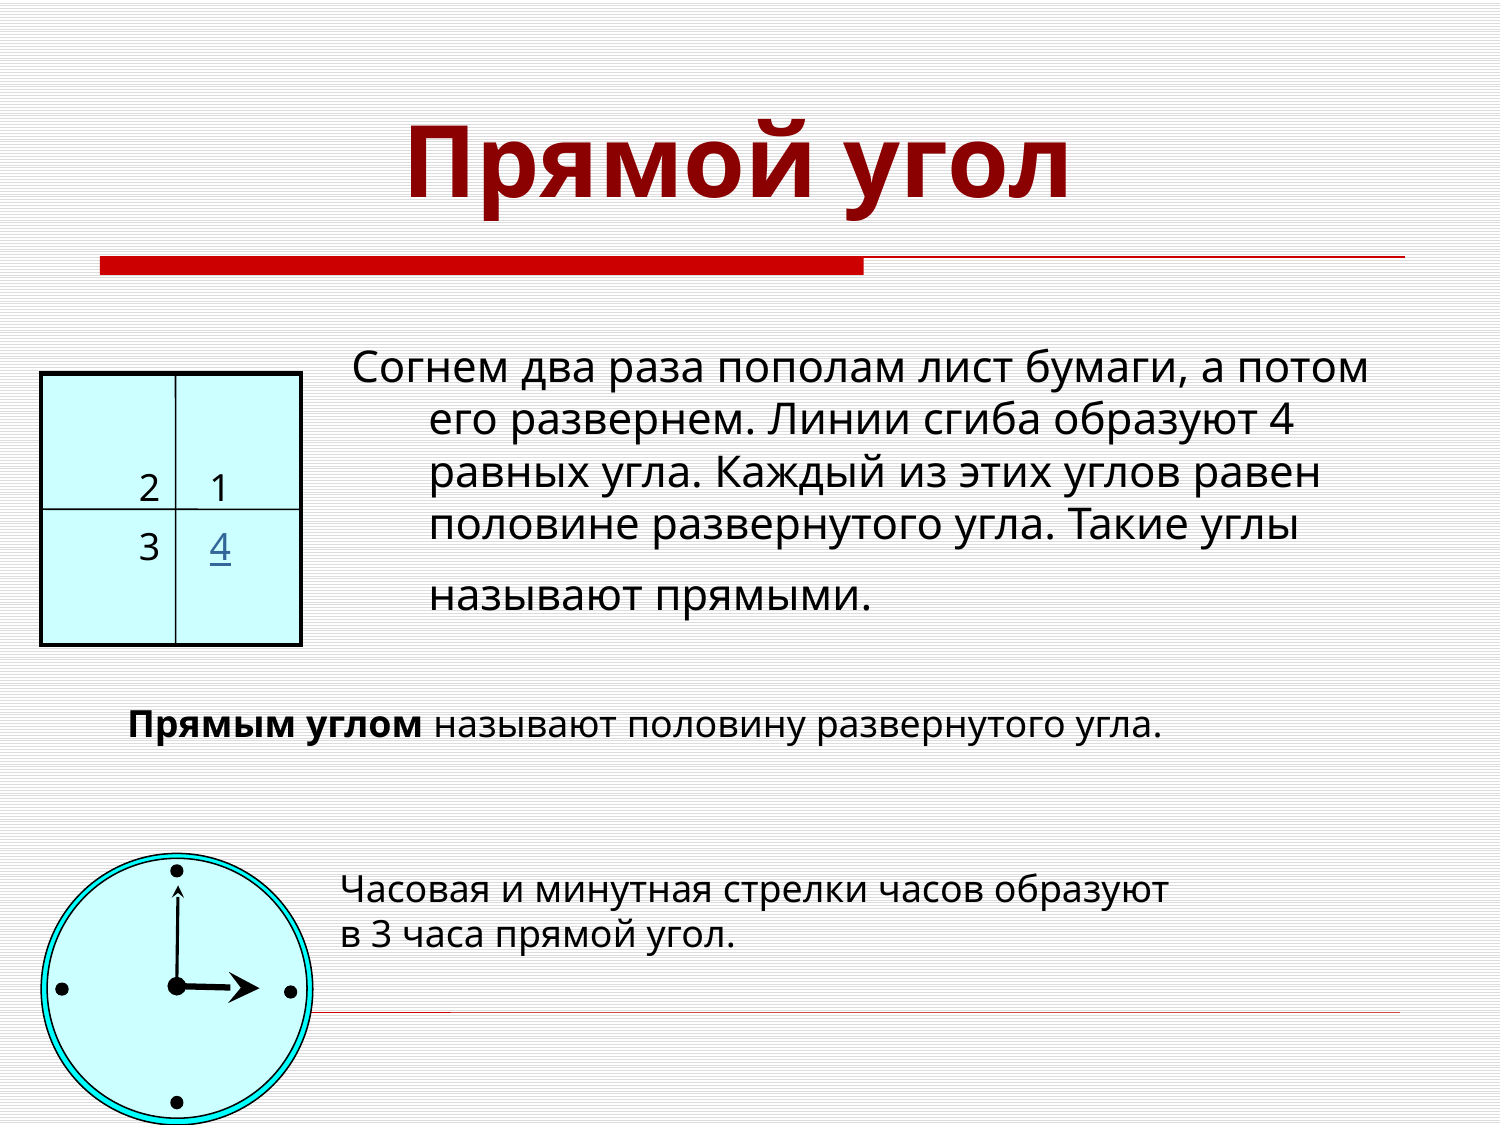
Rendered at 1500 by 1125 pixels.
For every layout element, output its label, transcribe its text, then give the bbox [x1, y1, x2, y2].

text_box Прямым углом называют половину развернутого угла. [112, 692, 1388, 753]
text_box Часовая и минутная стрелки часов образуют в 3 часа прямой угол. [324, 857, 1187, 964]
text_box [40, 373, 302, 646]
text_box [40, 853, 313, 1125]
text_box Прямой угол [301, 90, 1176, 225]
text_box Согнем два раза пополам лист бумаги, а потом его развернем. Линии сгиба образуют 4 равных угла. Каждый из этих углов равен половине развернутого угла. Такие углы называют прямыми. [336, 330, 1436, 681]
